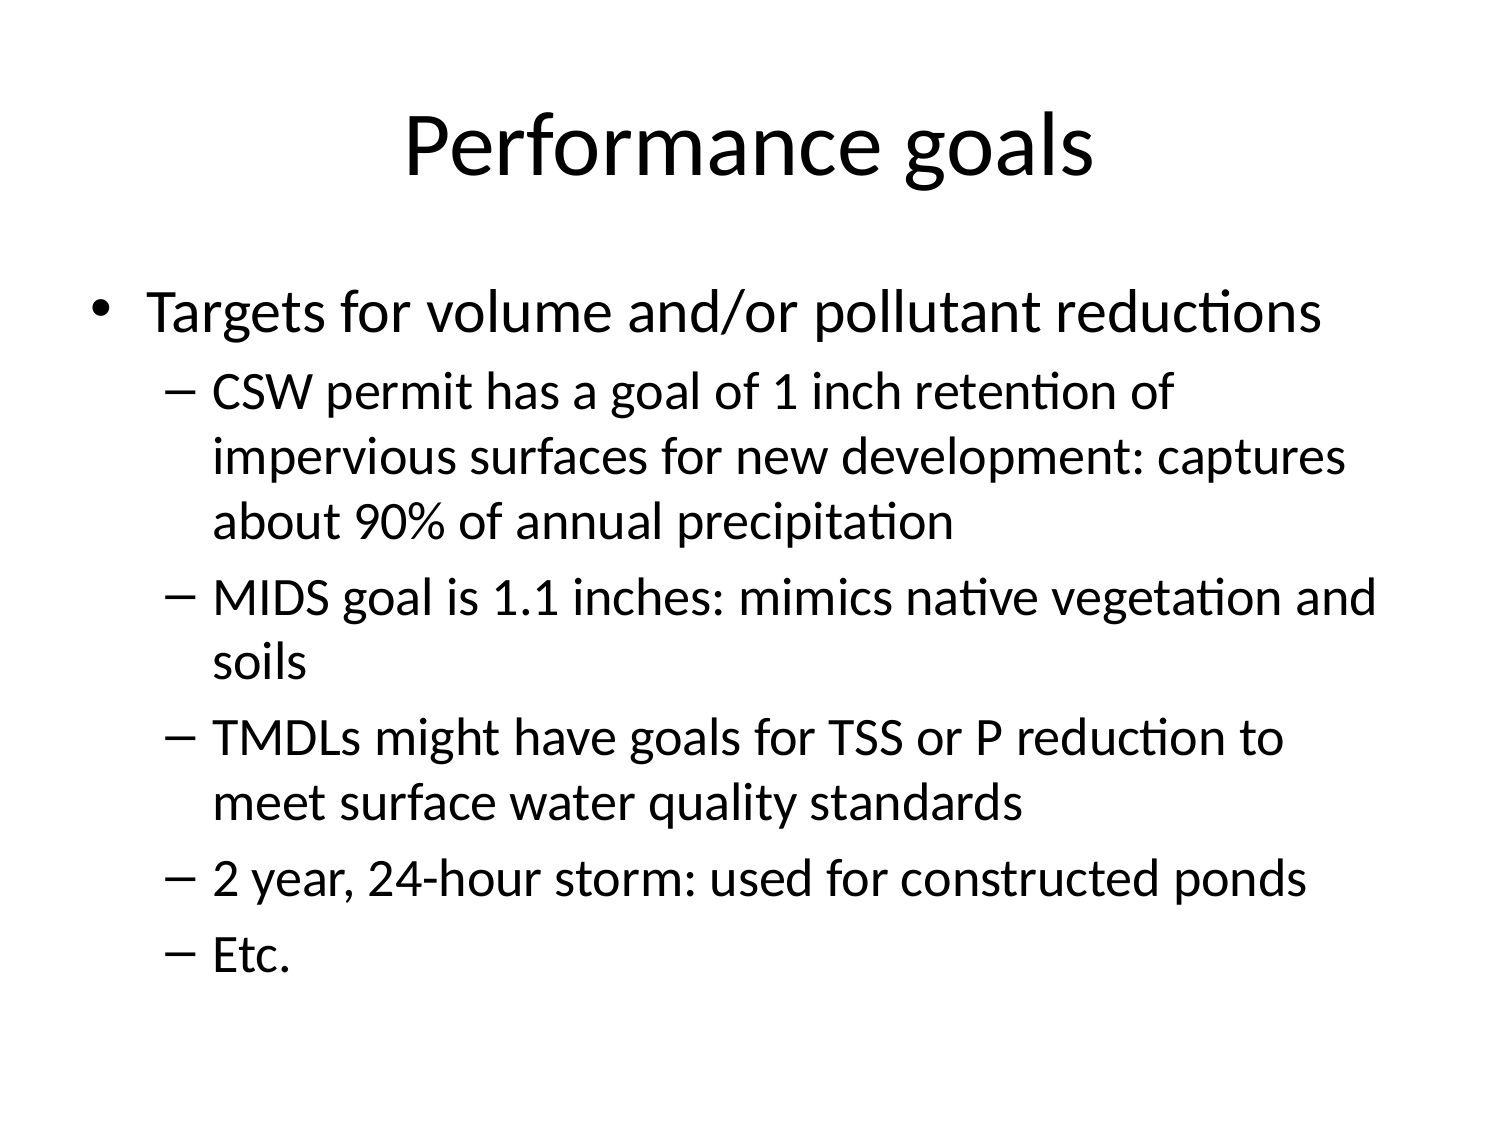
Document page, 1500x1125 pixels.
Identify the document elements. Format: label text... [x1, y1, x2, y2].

title Performance goals [75, 45, 1425, 233]
list Targets for volume and/or pollutant reductions CSW permit has a goal of 1 inch retention of impervious surfaces for new development: captures about 90% of annual precipitation MIDS goal is 1.1 inches: mimics native vegetation and soils TMDLs might have goals for TSS or P reduction to meet surface water quality standards 2 year, 24-hour storm: used for constructed ponds Etc. [75, 262, 1425, 1005]
